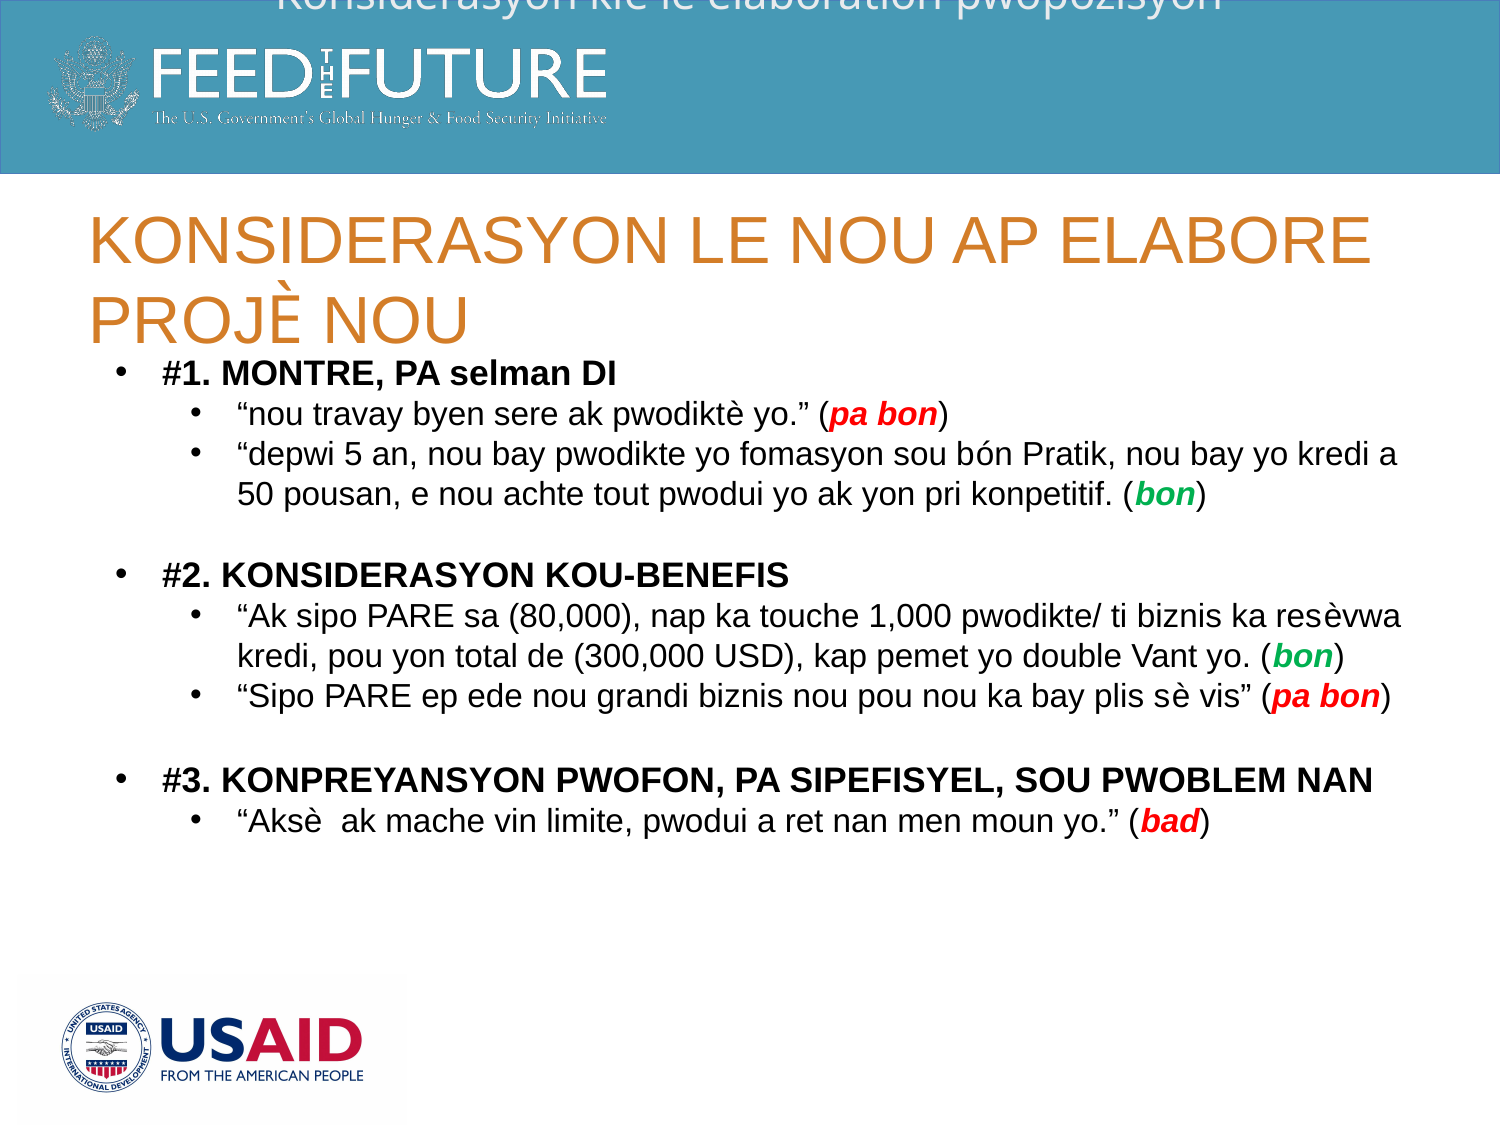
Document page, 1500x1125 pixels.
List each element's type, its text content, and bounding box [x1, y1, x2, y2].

text_box Konsiderasyon kle lè élaboration pwopozisyon [275, 0, 1225, 109]
picture [17, 974, 407, 1125]
list #1. MONTRE, PA selman DI “nou travay byen sere ak pwodiktè yo.” (pa bon) “depwi 5 an, nou bay pwodikte yo fomasyon sou bón Pratik, nou bay yo kredi a 50 pousan, e nou achte tout pwodui yo ak yon pri konpetitif. (bon) #2. KONSIDERASYON KOU-BENEFIS “Ak sipo PARE sa (80,000), nap ka touche 1,000 pwodikte/ ti biznis ka resèvwa kredi, pou yon total de (300,000 USD), kap pemet yo double Vant yo. (bon) “Sipo PARE ep ede nou grandi biznis nou pou nou ka bay plis sè vis” (pa bon) #3. KONPREYANSYON PWOFON, PA SIPEFISYEL, SOU PWOBLEM NAN “Aksè ak mache vin limite, pwodui a ret nan men moun yo.” (bad) [100, 342, 1430, 1004]
picture [47, 36, 606, 132]
title Konsiderasyon le nou ap elabore projè nou [73, 189, 1424, 288]
